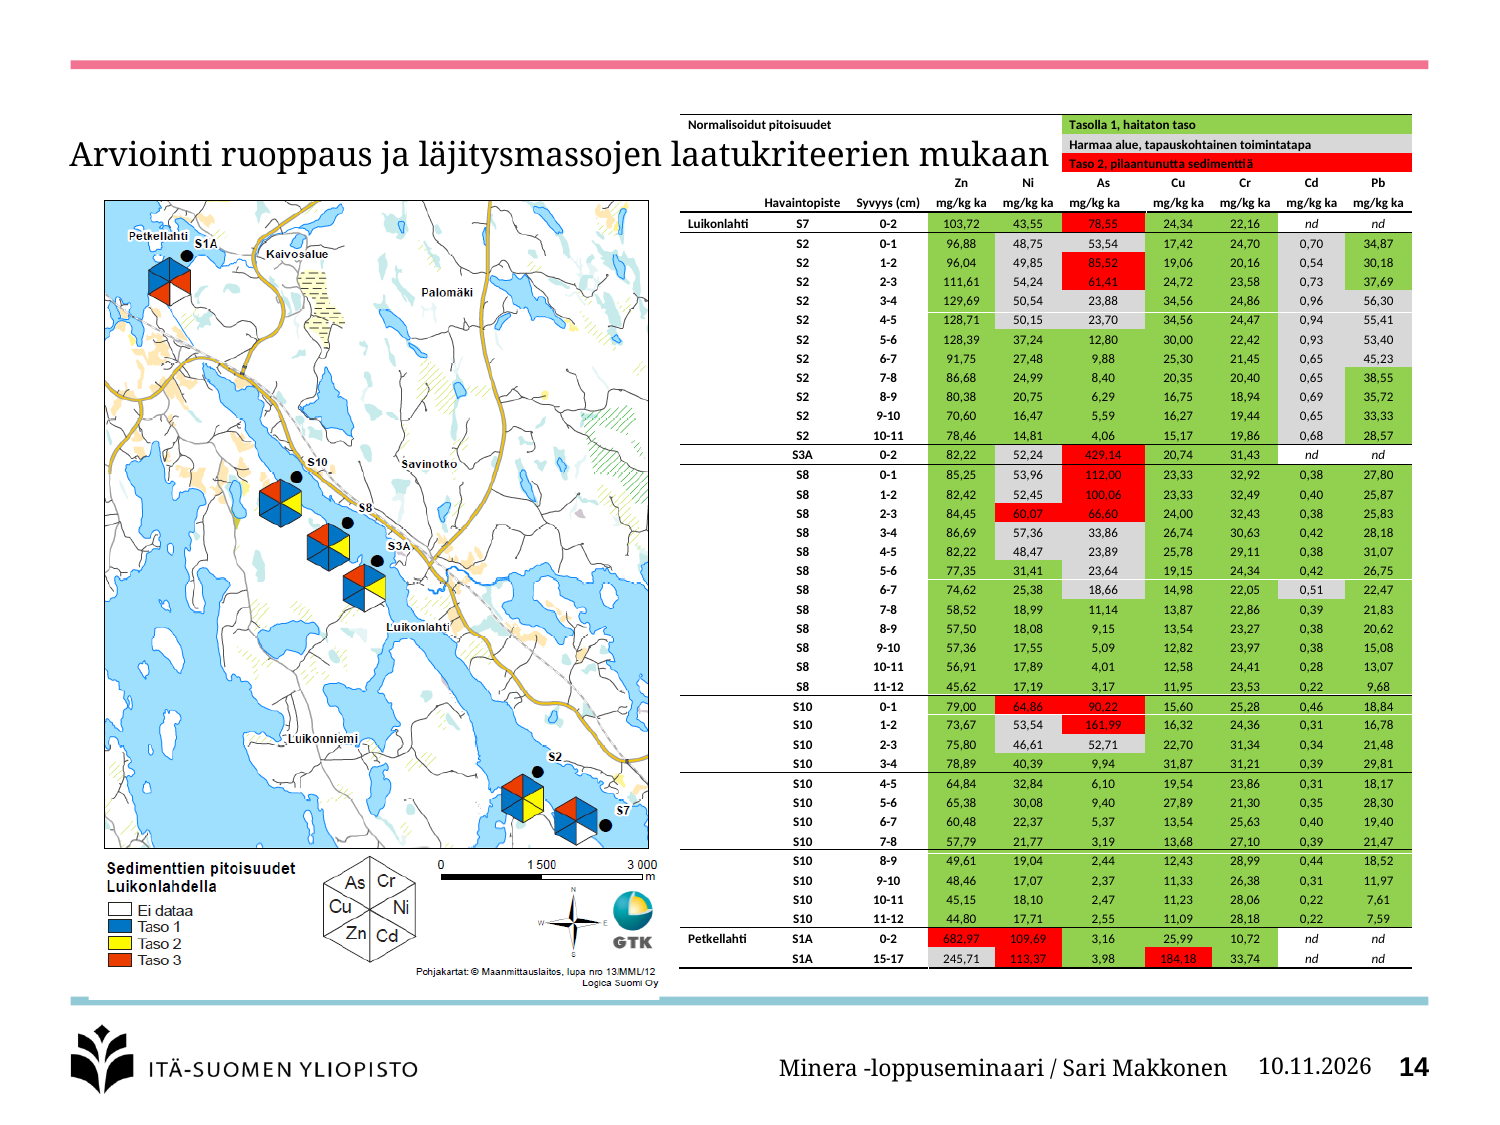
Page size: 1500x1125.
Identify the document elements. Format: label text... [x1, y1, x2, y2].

text_box Arviointi ruoppaus ja läjitysmassojen laatukriteerien mukaan [54, 125, 673, 180]
picture [70, 1024, 422, 1094]
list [88, 172, 660, 1000]
picture [678, 113, 1413, 1014]
slide_number 14 [1369, 1046, 1430, 1089]
footer Minera -loppuseminaari / Sari Makkonen [500, 1046, 1229, 1089]
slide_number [1229, 1046, 1369, 1089]
